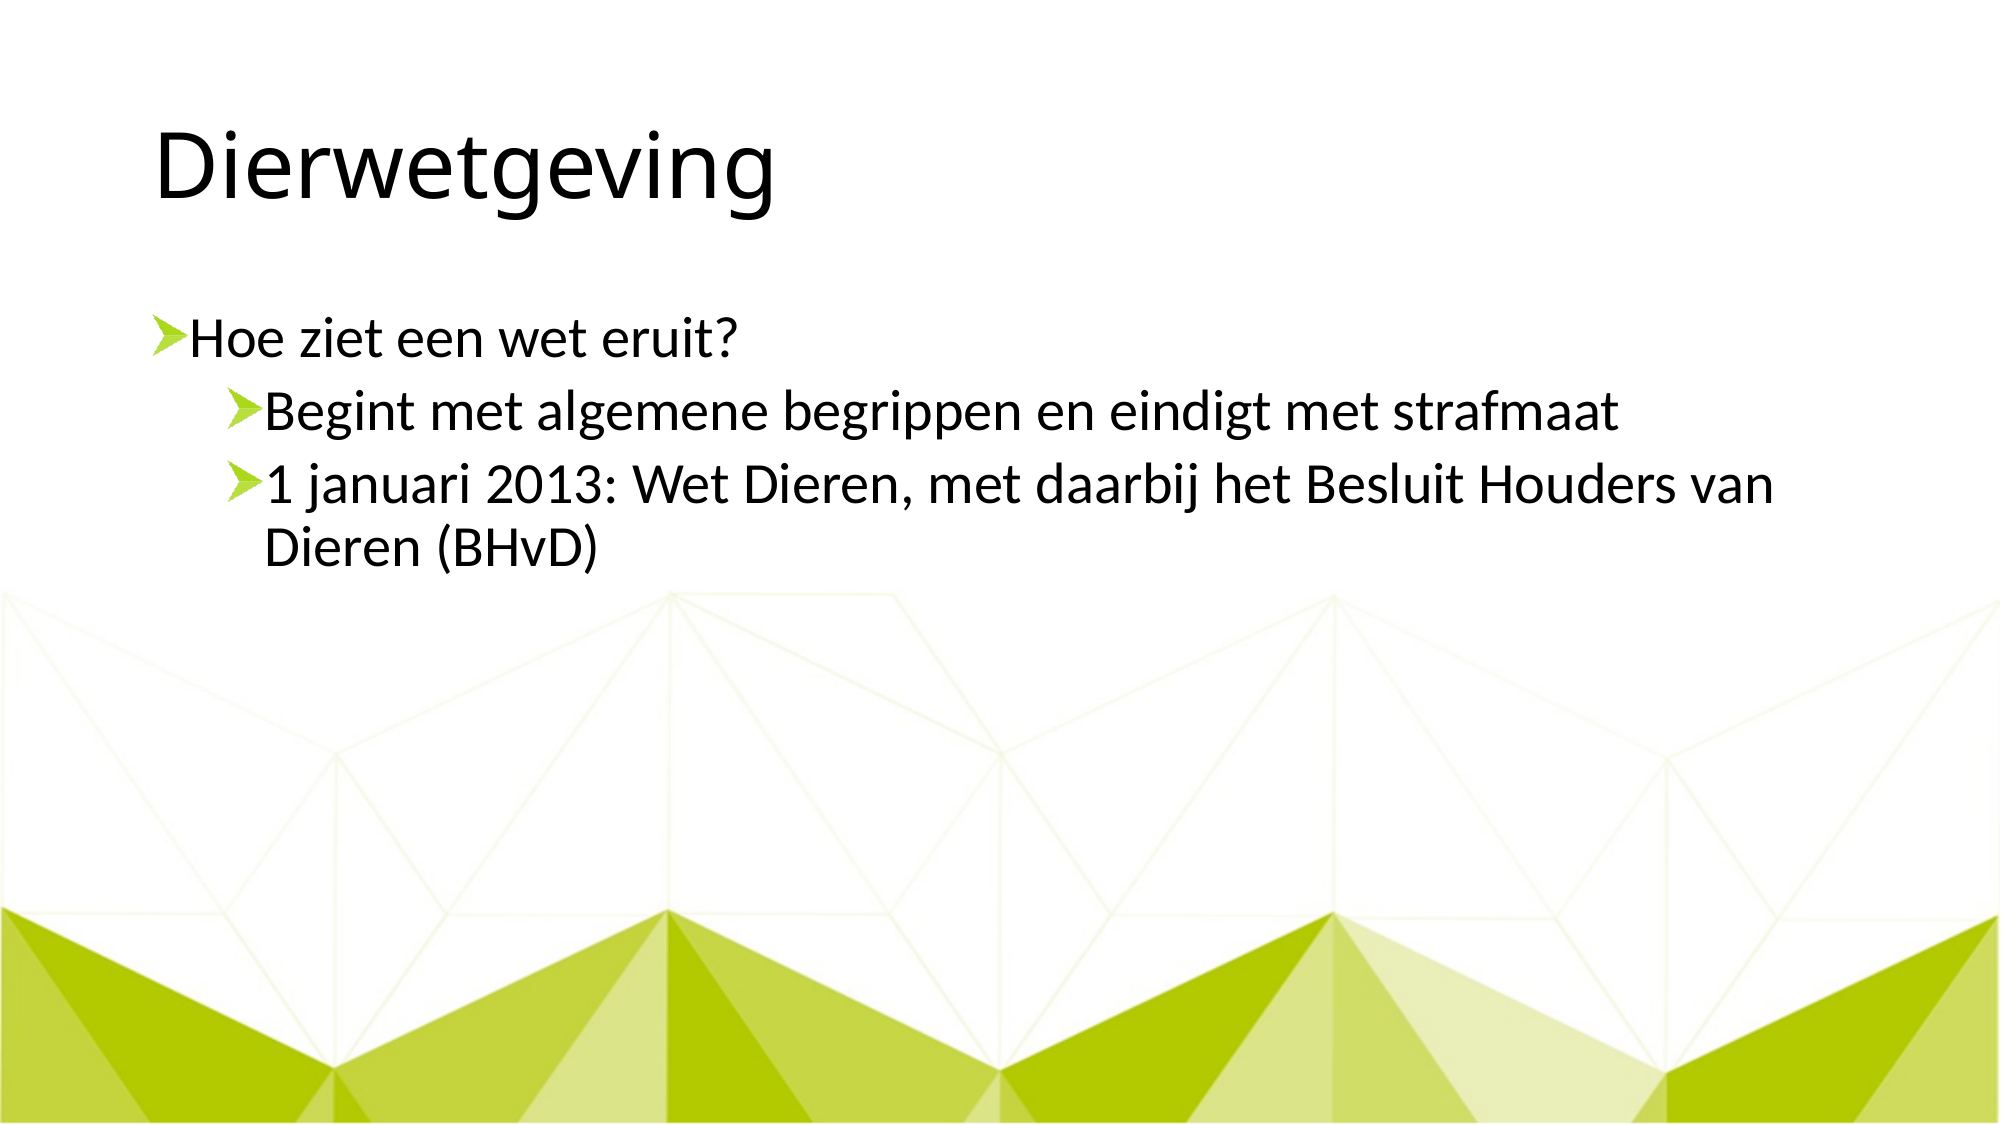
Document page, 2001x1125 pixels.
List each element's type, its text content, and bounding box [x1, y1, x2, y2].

list Hoe ziet een wet eruit? Begint met algemene begrippen en eindigt met strafmaat 1 januari 2013: Wet Dieren, met daarbij het Besluit Houders van Dieren (BHvD) [137, 299, 1863, 1014]
picture [0, 0, 2001, 1125]
title Dierwetgeving [137, 59, 1863, 278]
